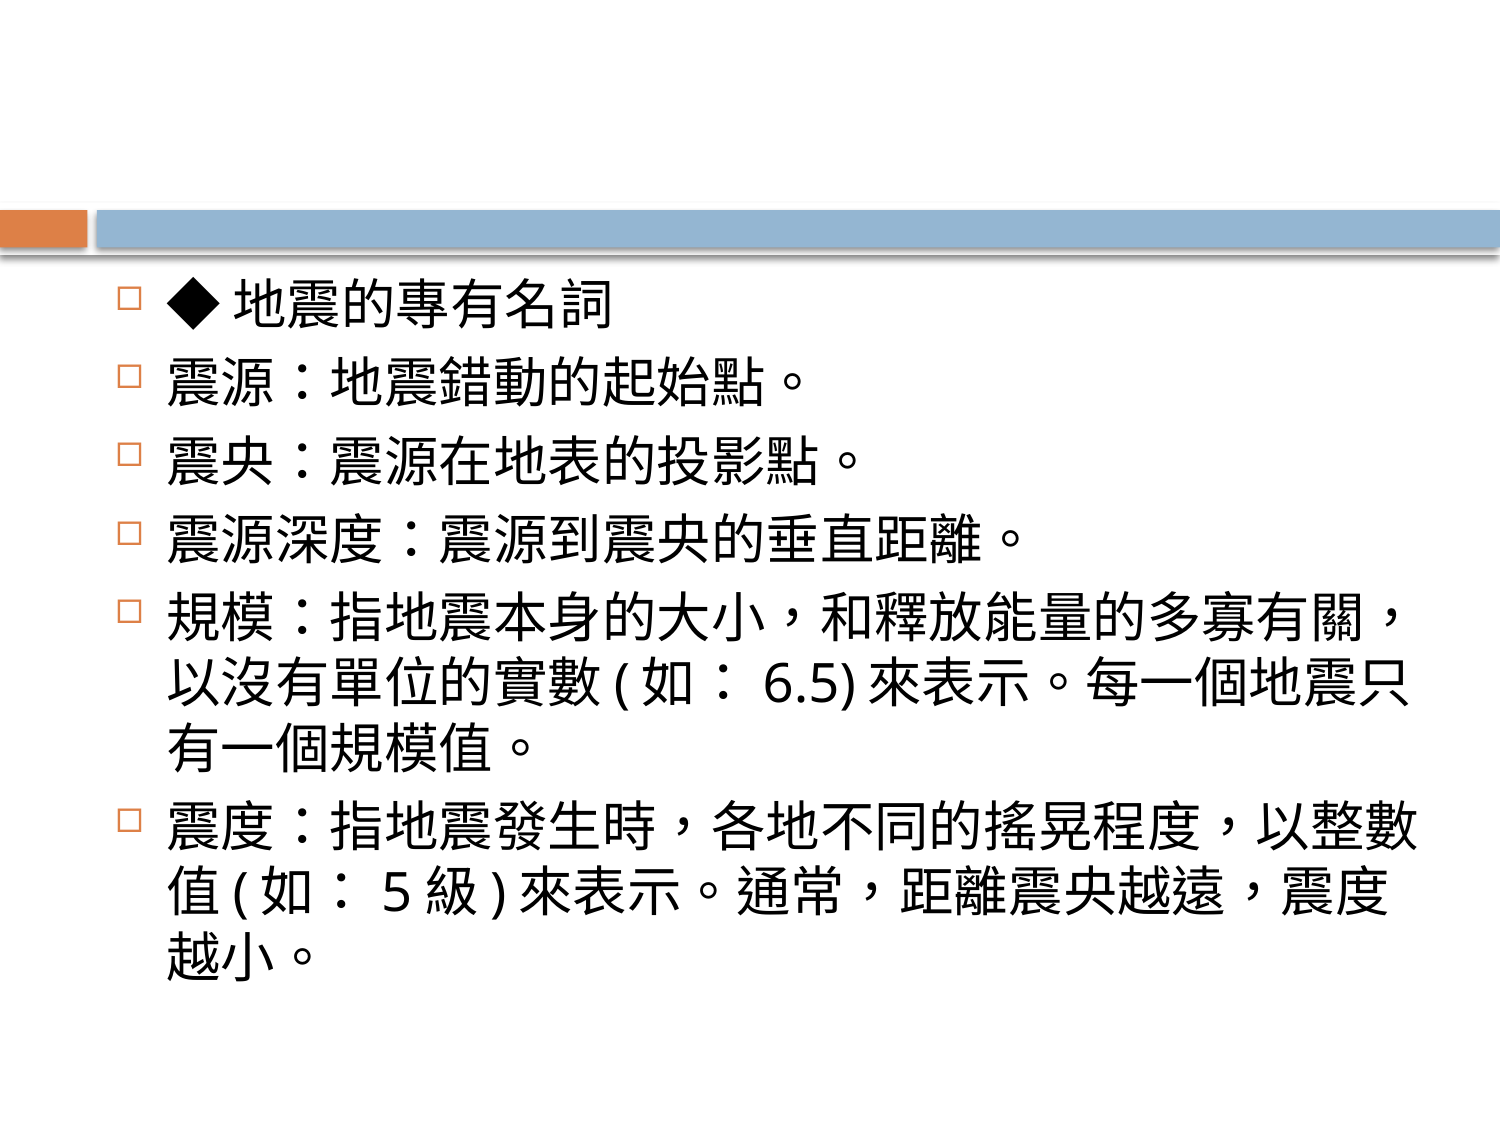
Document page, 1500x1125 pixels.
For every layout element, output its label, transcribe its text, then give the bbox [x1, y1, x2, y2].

list ◆地震的專有名詞 震源：地震錯動的起始點。 震央：震源在地表的投影點。 震源深度：震源到震央的垂直距離。 規模：指地震本身的大小，和釋放能量的多寡有關，以沒有單位的實數(如：6.5)來表示。每一個地震只有一個規模值。 震度：指地震發生時，各地不同的搖晃程度，以整數值(如：5級)來表示。通常，距離震央越遠，震度越小。 [100, 262, 1438, 1000]
